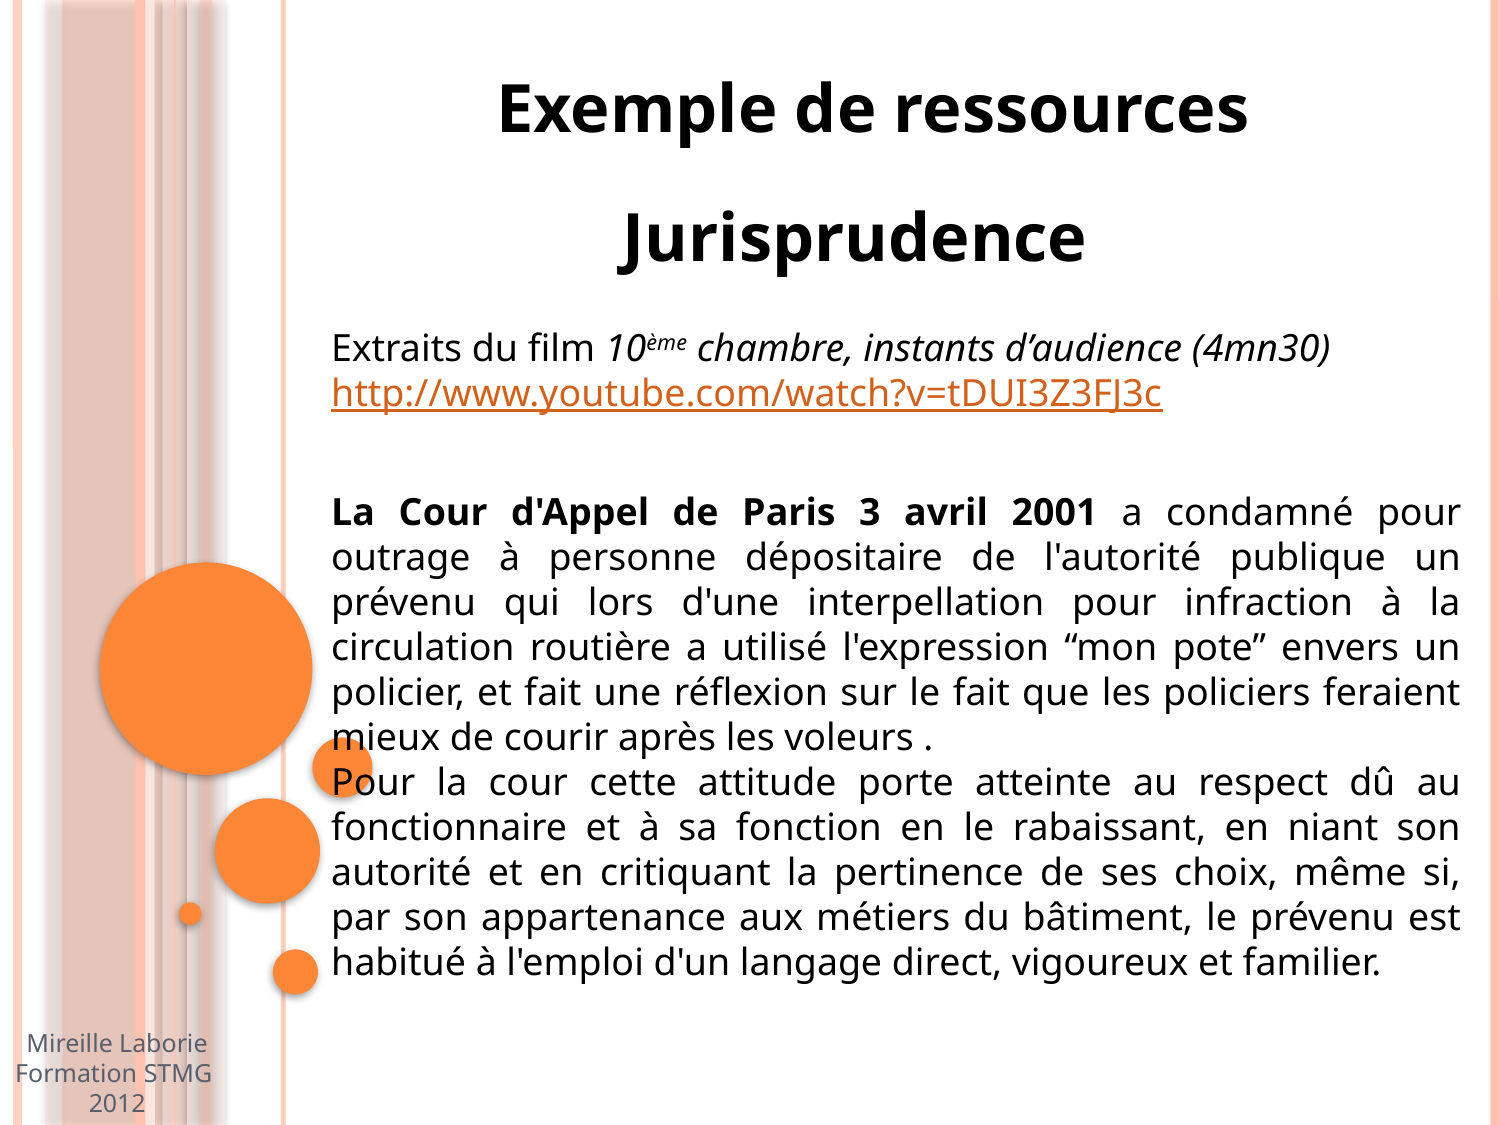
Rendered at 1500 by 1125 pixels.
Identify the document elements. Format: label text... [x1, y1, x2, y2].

footer Mireille Laborie Formation STMG 2012 [0, 1019, 235, 1125]
text_box La Cour d'Appel de Paris 3 avril 2001 a condamné pour outrage à personne dépositaire de l'autorité publique un prévenu qui lors d'une interpellation pour infraction à la circulation routière a utilisé l'expression “mon pote” envers un policier, et fait une réflexion sur le fait que les policiers feraient mieux de courir après les voleurs . Pour la cour cette attitude porte atteinte au respect dû au fonctionnaire et à sa fonction en le rabaissant, en niant son autorité et en critiquant la pertinence de ses choix, même si, par son appartenance aux métiers du bâtiment, le prévenu est habitué à l'emploi d'un langage direct, vigoureux et familier. [316, 480, 1477, 991]
text_box Exemple de ressources [328, 58, 1418, 154]
text_box Jurisprudence [456, 187, 1254, 328]
text_box Extraits du film 10ème chambre, instants d’audience (4mn30) http://www.youtube.com/watch?v=tDUI3Z3FJ3c [316, 316, 1465, 428]
